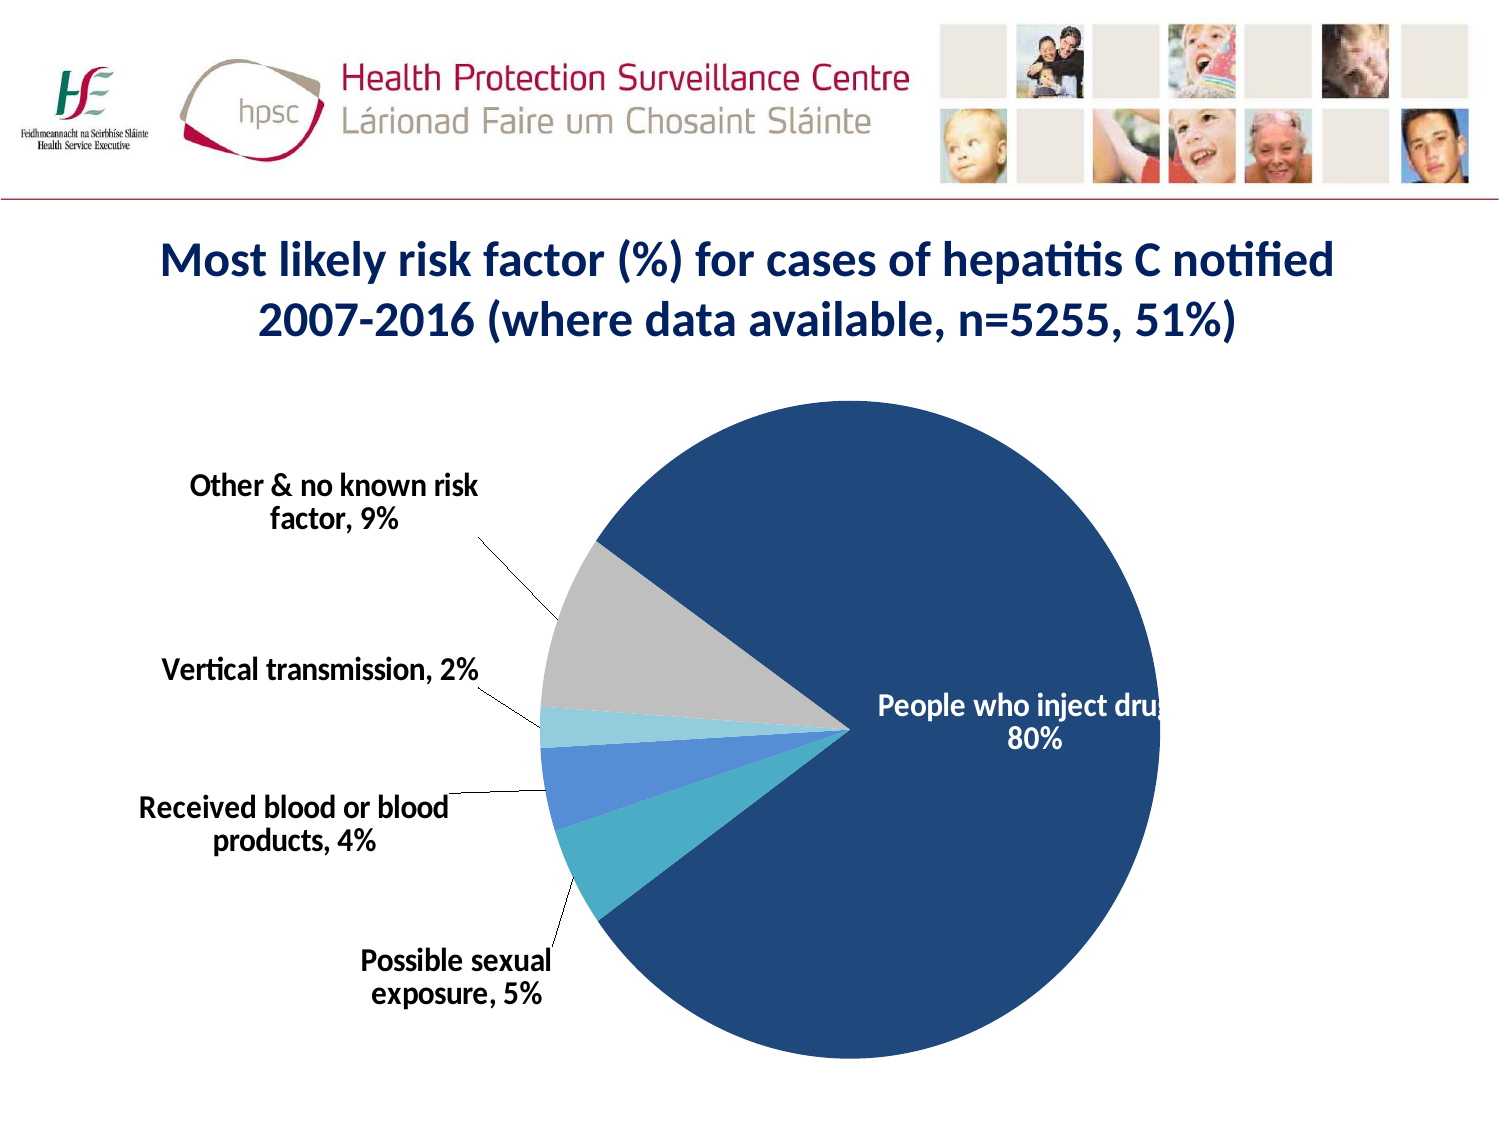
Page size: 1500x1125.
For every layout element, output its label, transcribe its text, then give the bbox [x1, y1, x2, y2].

title Most likely risk factor (%) for cases of hepatitis C notified 2007-2016 (where data available, n=5255, 51%) [93, 210, 1402, 362]
chart [29, 373, 1483, 1083]
picture [0, 0, 1500, 201]
